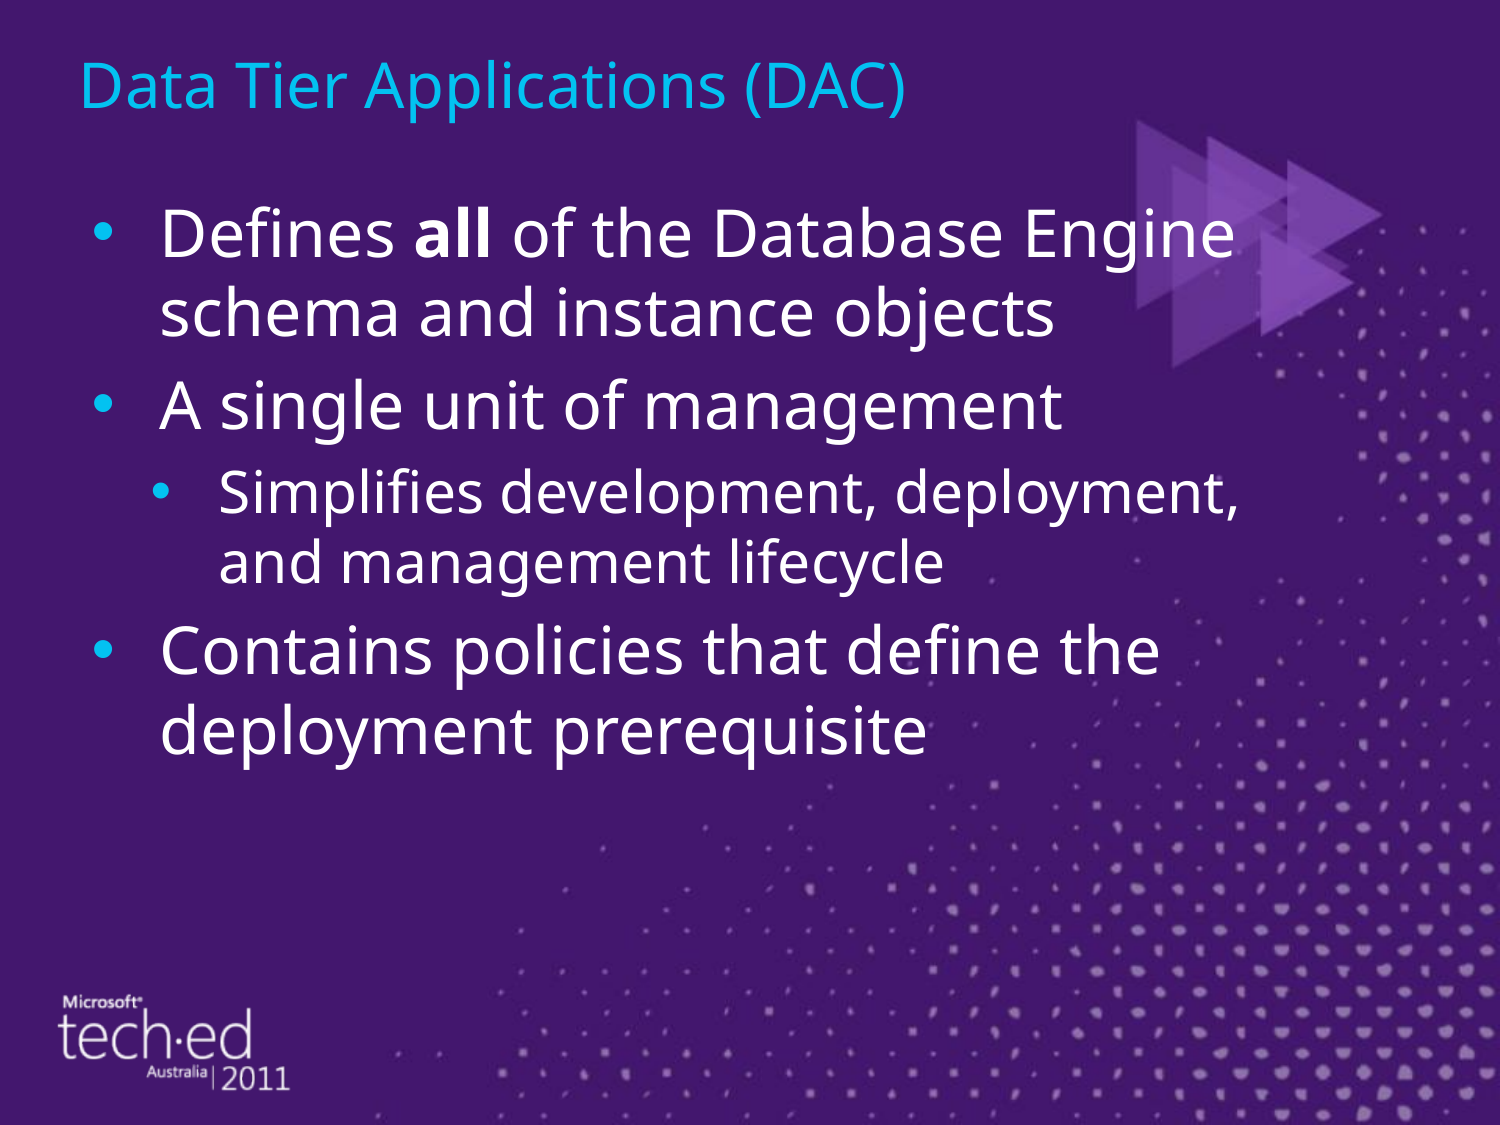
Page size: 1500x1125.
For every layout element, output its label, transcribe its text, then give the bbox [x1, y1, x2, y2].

picture [0, 0, 1500, 1125]
title Data Tier Applications (DAC) [63, 37, 1436, 129]
subtitle Defines all of the Database Engine schema and instance objects A single unit of management Simplifies development, deployment, and management lifecycle Contains policies that define the deployment prerequisite [76, 183, 1365, 787]
